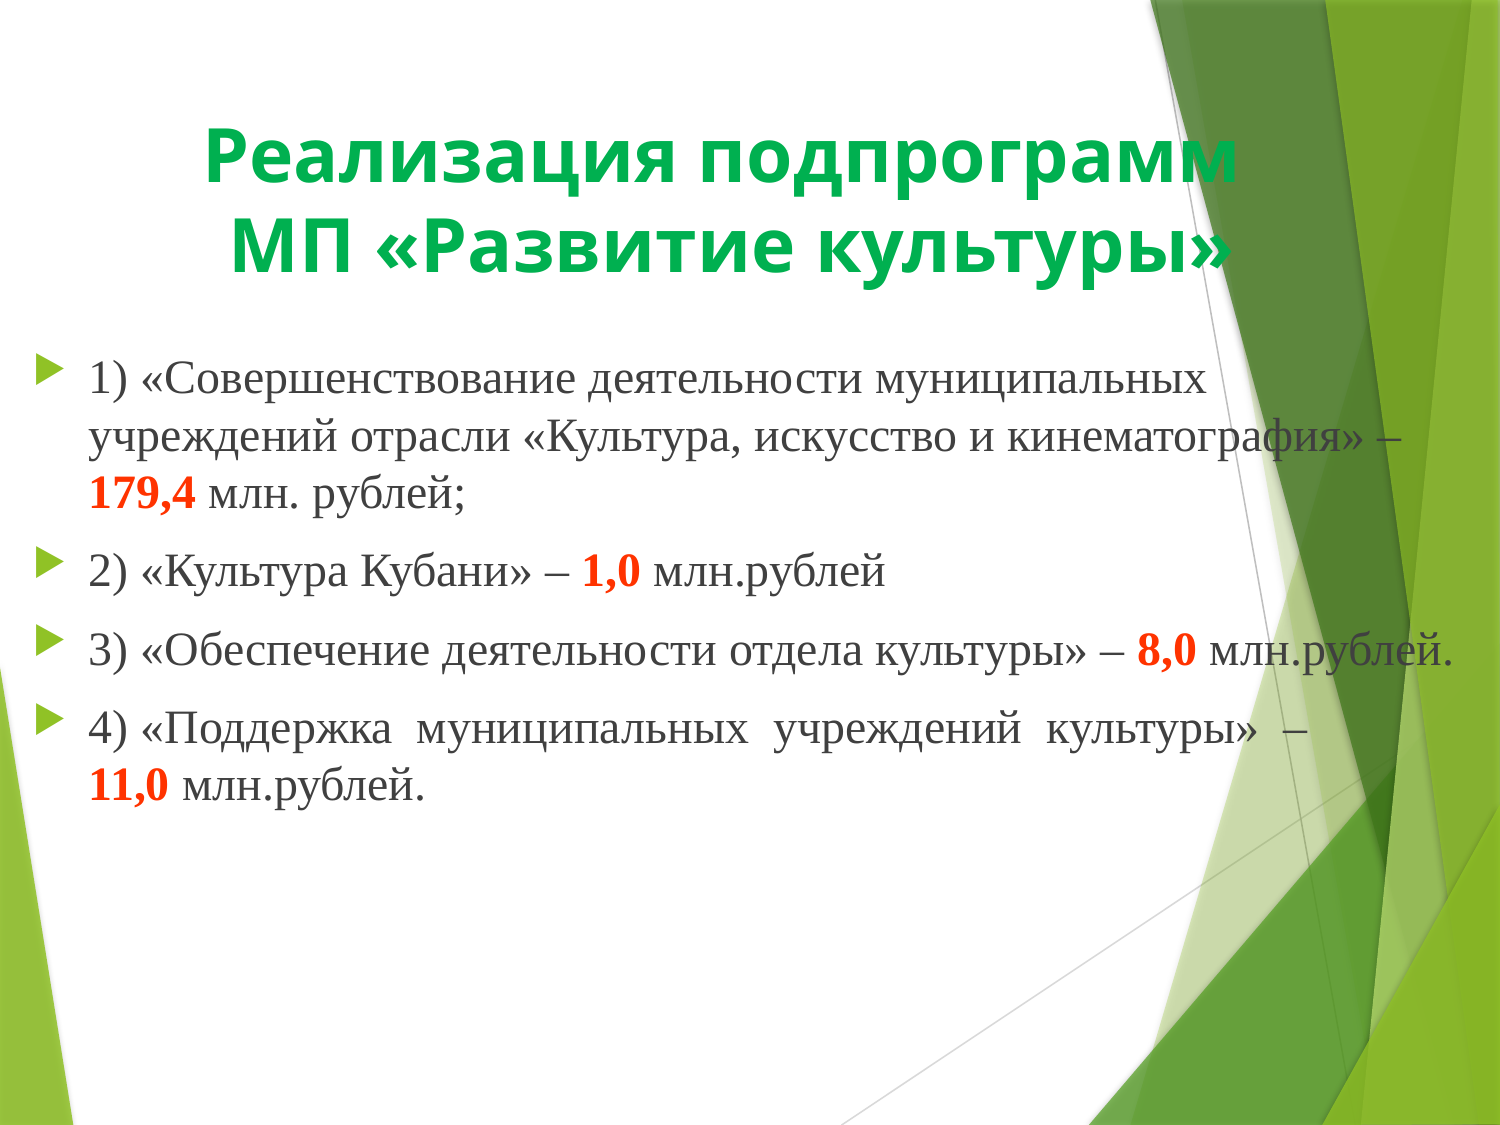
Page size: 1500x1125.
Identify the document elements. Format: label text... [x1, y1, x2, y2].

title Реализация подпрограмм МП «Развитие культуры» [99, 99, 1365, 317]
list 1) «Совершенствование деятельности муниципальных учреждений отрасли «Культура, искусство и кинематография» – 179,4 млн. рублей; 2) «Культура Кубани» – 1,0 млн.рублей 3) «Обеспечение деятельности отдела культуры» – 8,0 млн.рублей. 4) «Поддержка муниципальных учреждений культуры» – 11,0 млн.рублей. [17, 338, 1471, 998]
